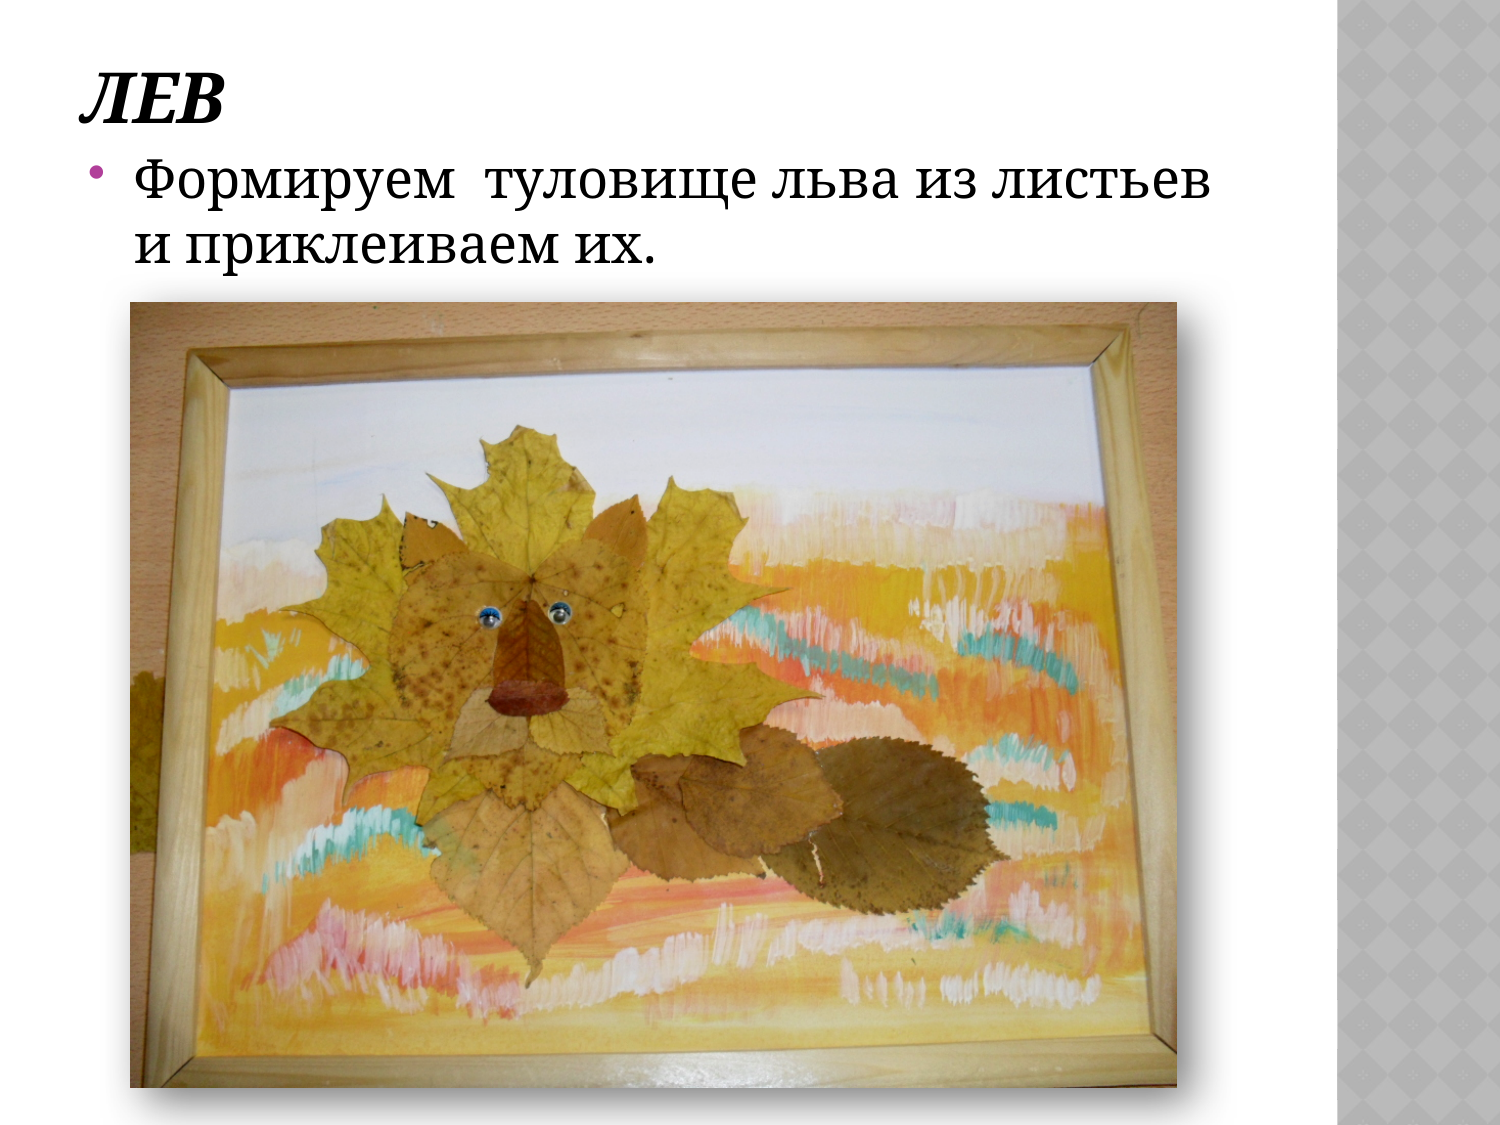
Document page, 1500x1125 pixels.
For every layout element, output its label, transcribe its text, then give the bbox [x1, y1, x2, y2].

list Формируем туловище льва из листьев и приклеиваем их. [75, 137, 1263, 1059]
picture [129, 302, 1177, 1088]
title лев [75, 52, 1263, 137]
